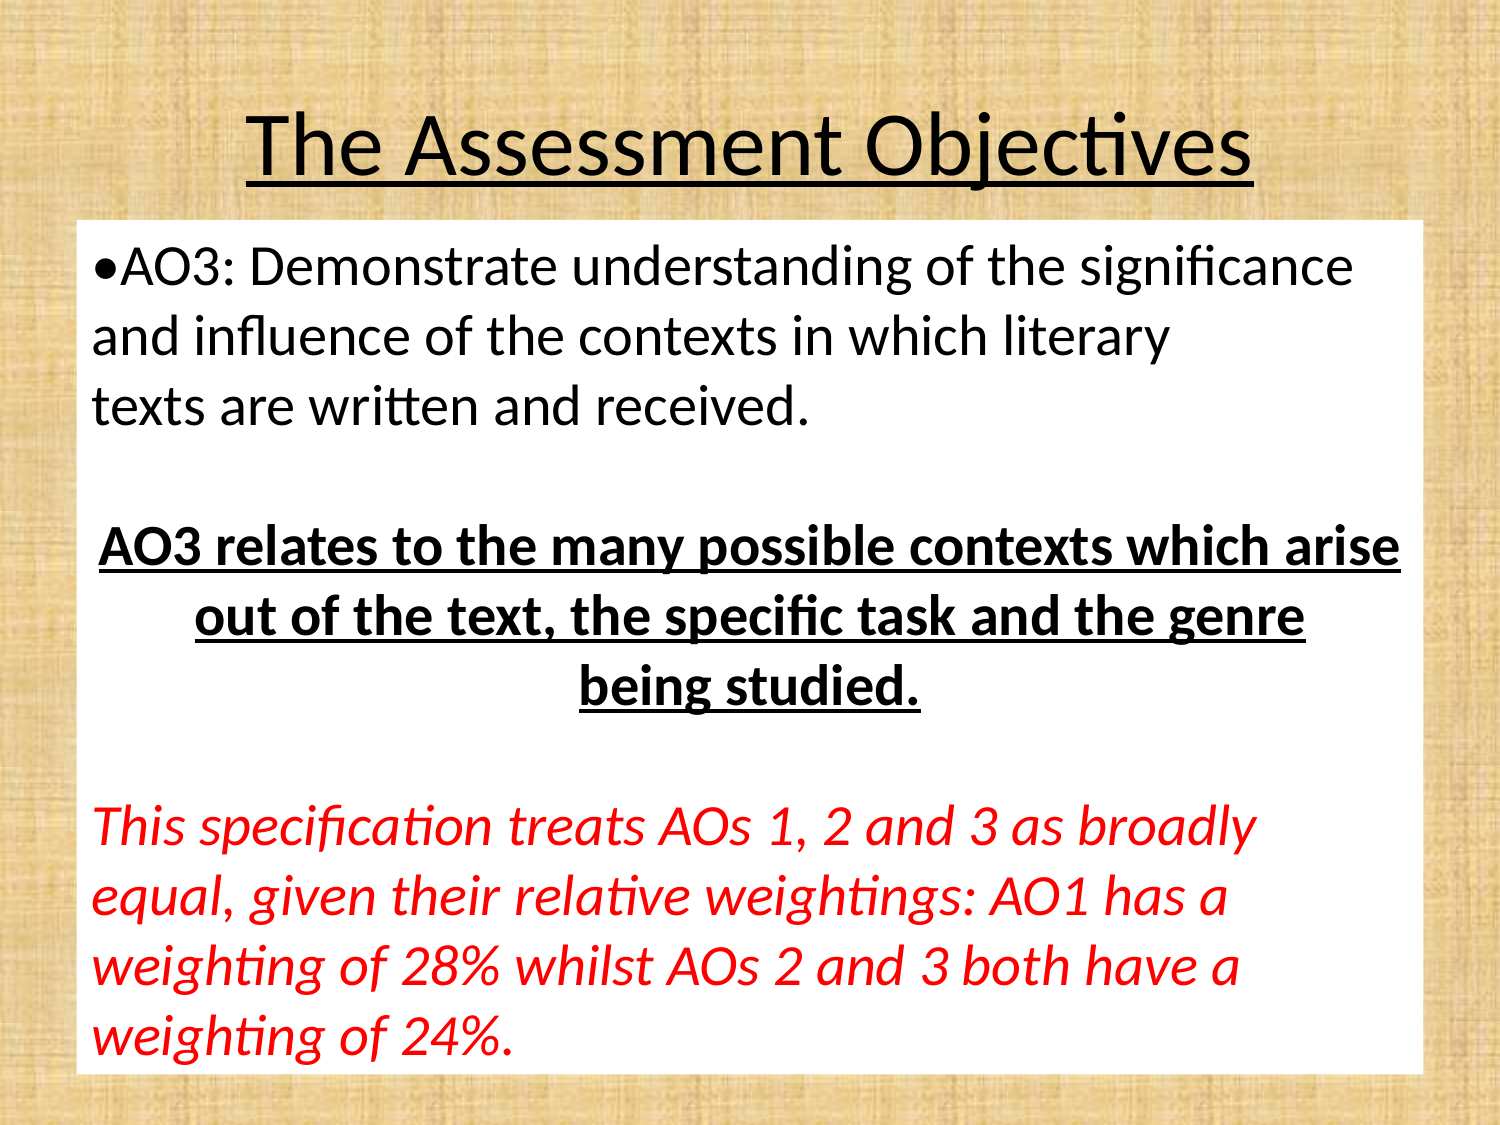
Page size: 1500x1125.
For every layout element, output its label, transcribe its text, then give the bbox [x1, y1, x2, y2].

title The Assessment Objectives [75, 45, 1425, 233]
text_box •AO3: Demonstrate understanding of the significance and influence of the contexts in which literary texts are written and received. AO3 relates to the many possible contexts which arise out of the text, the specific task and the genre being studied. This specification treats AOs 1, 2 and 3 as broadly equal, given their relative weightings: AO1 has a weighting of 28% whilst AOs 2 and 3 both have a weighting of 24%. [76, 219, 1424, 1075]
picture [0, 0, 1500, 1125]
